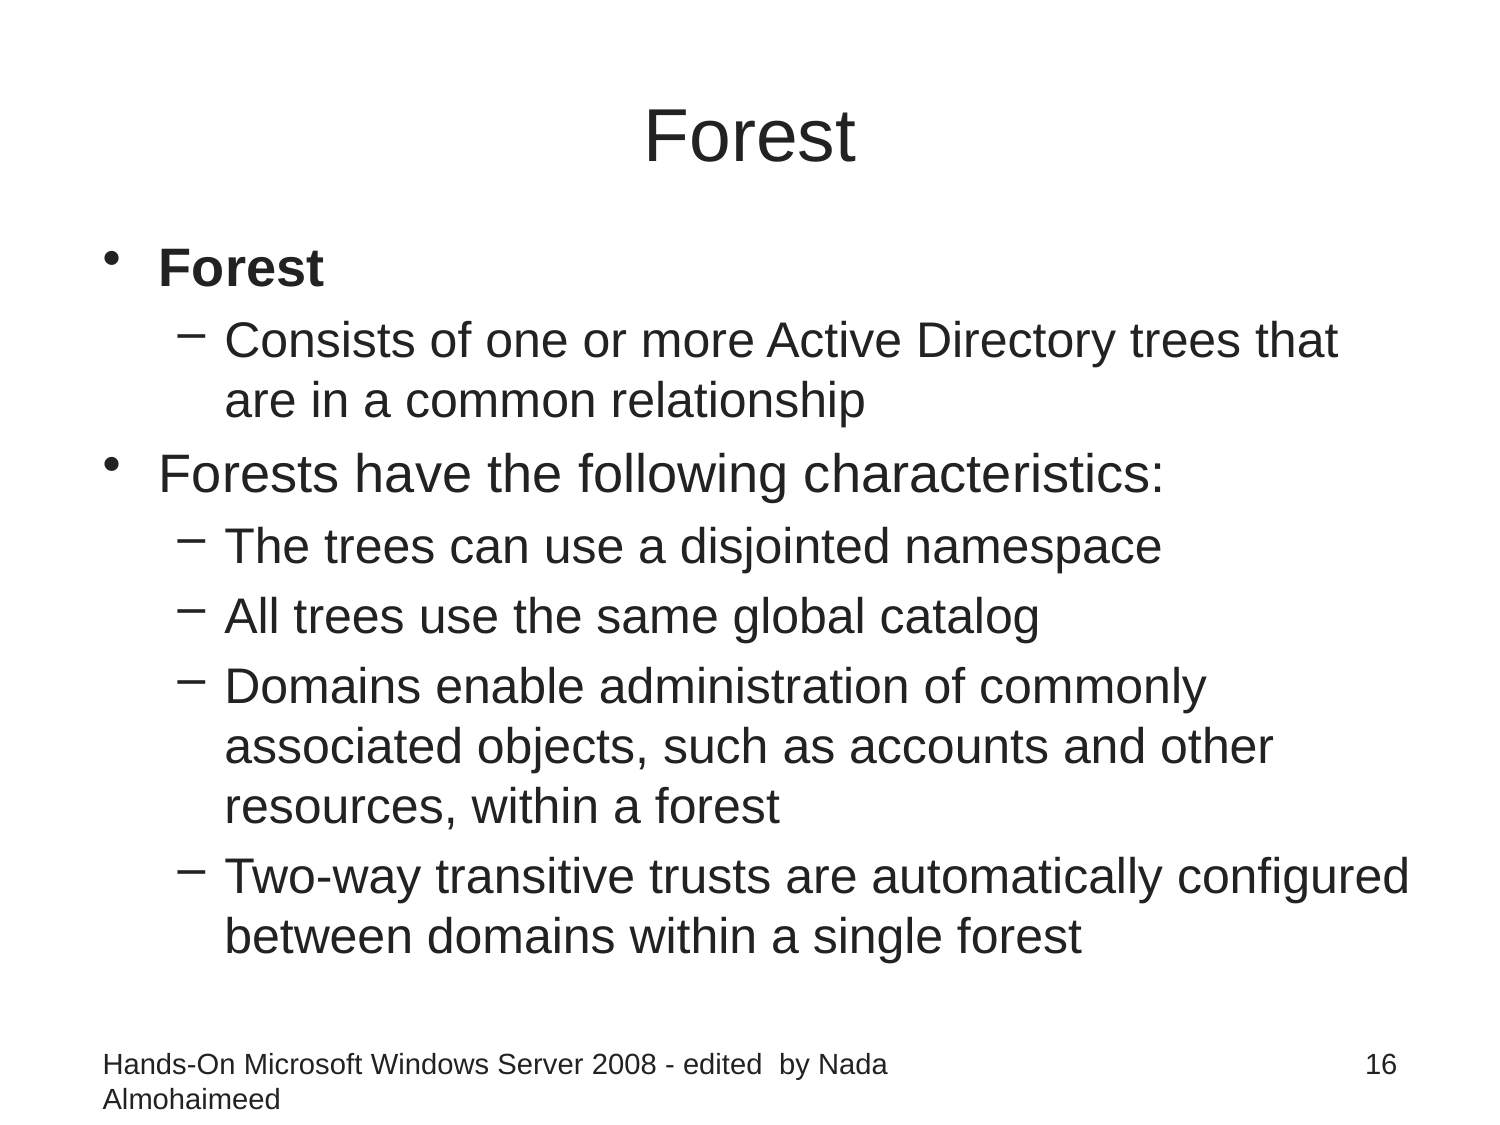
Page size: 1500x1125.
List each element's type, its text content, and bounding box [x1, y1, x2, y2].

list Forest Consists of one or more Active Directory trees that are in a common relationship Forests have the following characteristics: The trees can use a disjointed namespace All trees use the same global catalog Domains enable administration of commonly associated objects, such as accounts and other resources, within a forest Two-way transitive trusts are automatically configured between domains within a single forest [87, 224, 1438, 976]
slide_number 16 [1074, 1037, 1413, 1101]
footer Hands-On Microsoft Windows Server 2008 - edited by Nada Almohaimeed [87, 1037, 1051, 1101]
title Forest [87, 37, 1413, 224]
